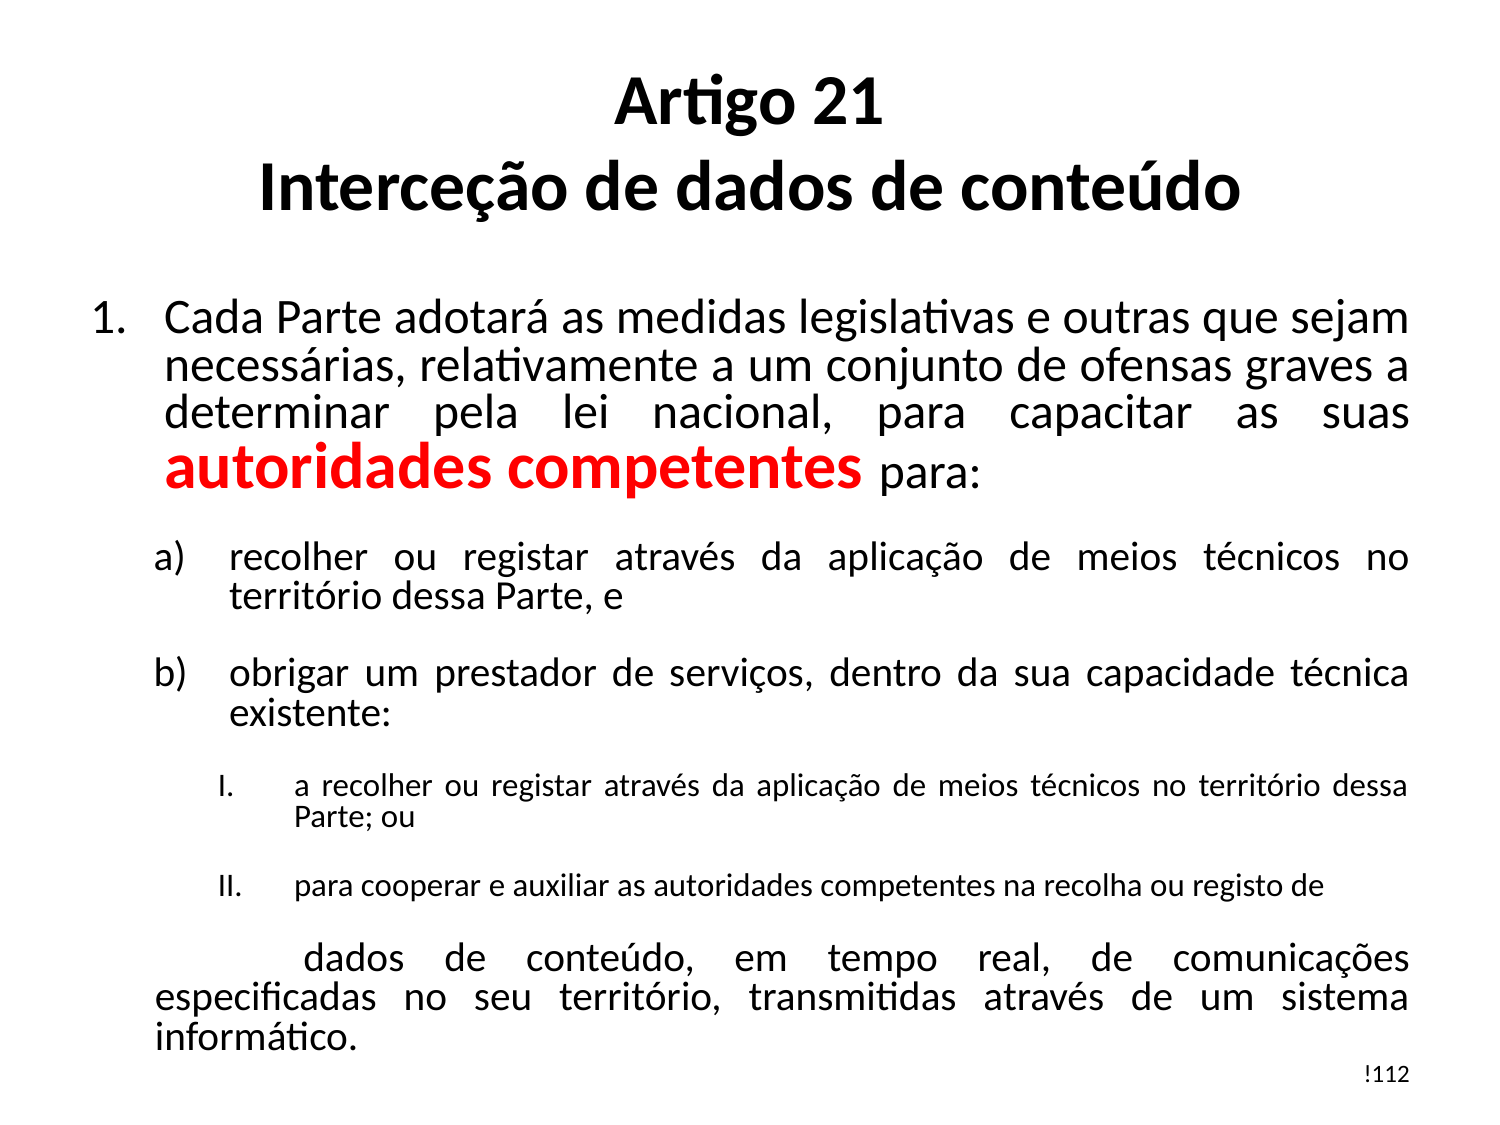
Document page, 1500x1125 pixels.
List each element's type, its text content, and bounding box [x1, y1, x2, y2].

text_box Cada Parte adotará as medidas legislativas e outras que sejam necessárias, relativamente a um conjunto de ofensas graves a determinar pela lei nacional, para capacitar as suas autoridades competentes para: recolher ou registar através da aplicação de meios técnicos no território dessa Parte, e obrigar um prestador de serviços, dentro da sua capacidade técnica existente: a recolher ou registar através da aplicação de meios técnicos no território dessa Parte; ou para cooperar e auxiliar as autoridades competentes na recolha ou registo de dados de conteúdo, em tempo real, de comunicações especificadas no seu território, transmitidas através de um sistema informático. [74, 288, 1425, 1069]
slide_number !112 [1074, 1069, 1425, 1103]
title Artigo 21 Interceção de dados de conteúdo [74, 44, 1426, 233]
